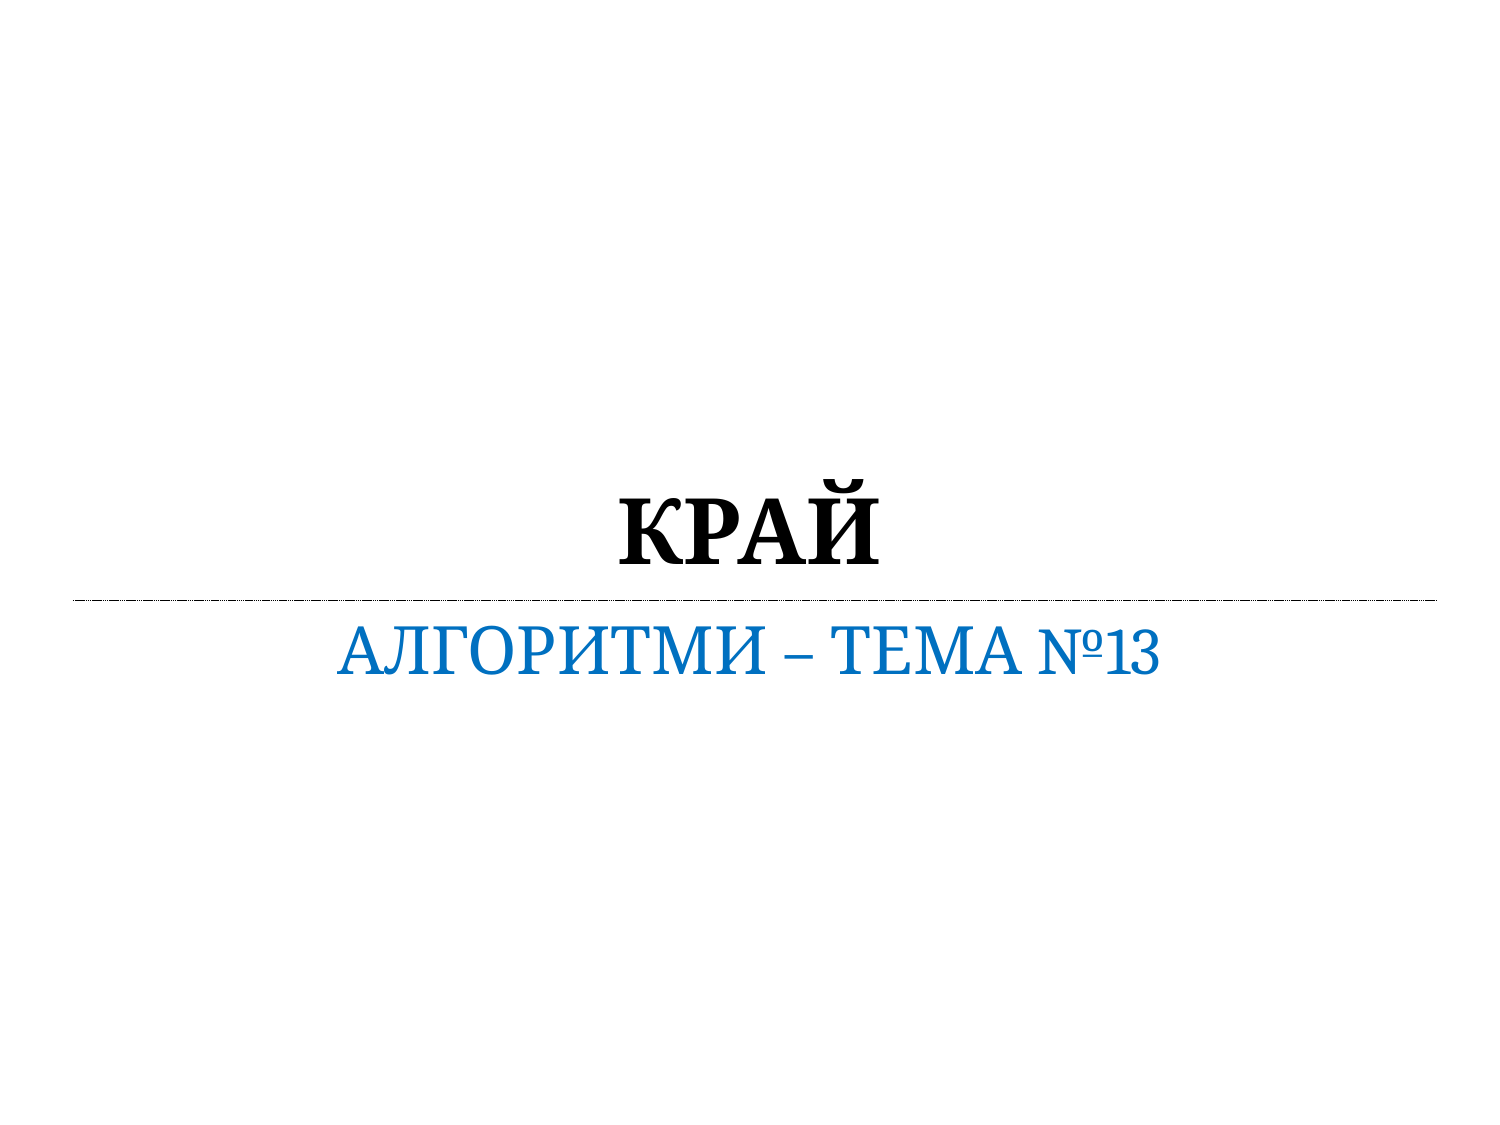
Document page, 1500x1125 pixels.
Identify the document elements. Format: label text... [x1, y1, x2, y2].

subtitle Алгоритми – тема №13 [0, 597, 1500, 716]
title Край [0, 346, 1500, 594]
